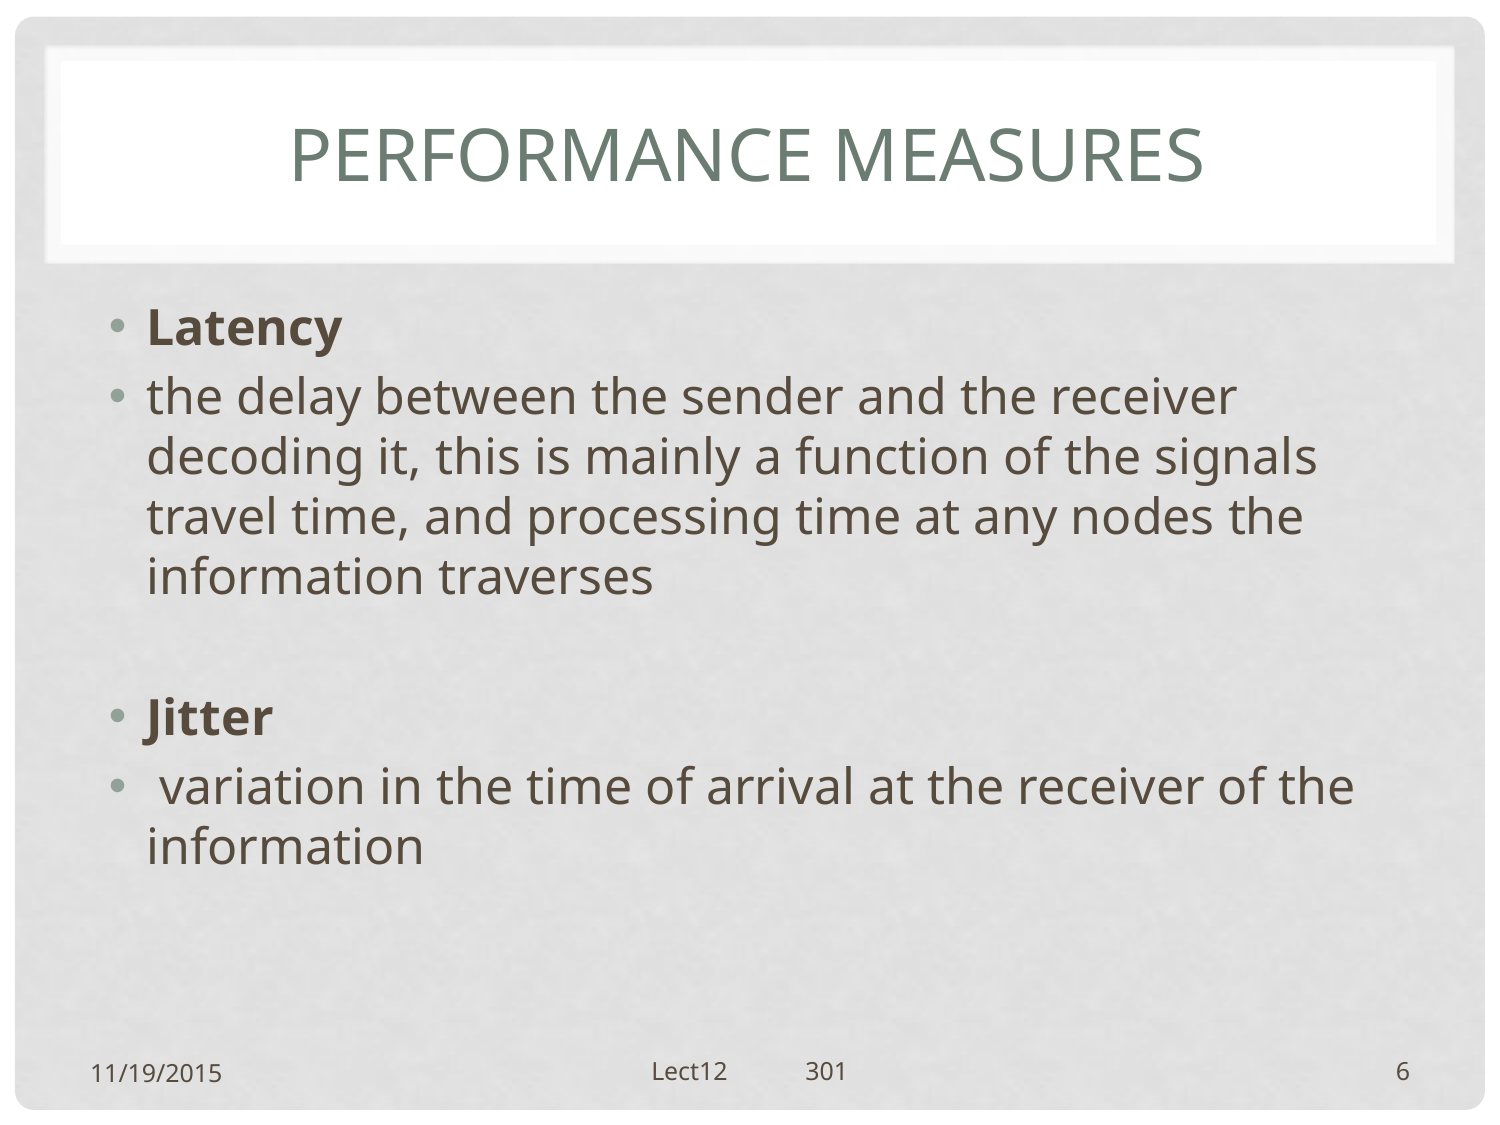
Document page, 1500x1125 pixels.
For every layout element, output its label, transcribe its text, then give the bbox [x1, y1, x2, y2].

slide_number 6 [1074, 1042, 1425, 1103]
title Performance measures [69, 66, 1425, 238]
list Latency the delay between the sender and the receiver decoding it, this is mainly a function of the signals travel time, and processing time at any nodes the information traverses Jitter variation in the time of arrival at the receiver of the information [75, 287, 1425, 1005]
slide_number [75, 1042, 425, 1103]
footer Lect12 301 [512, 1042, 988, 1103]
